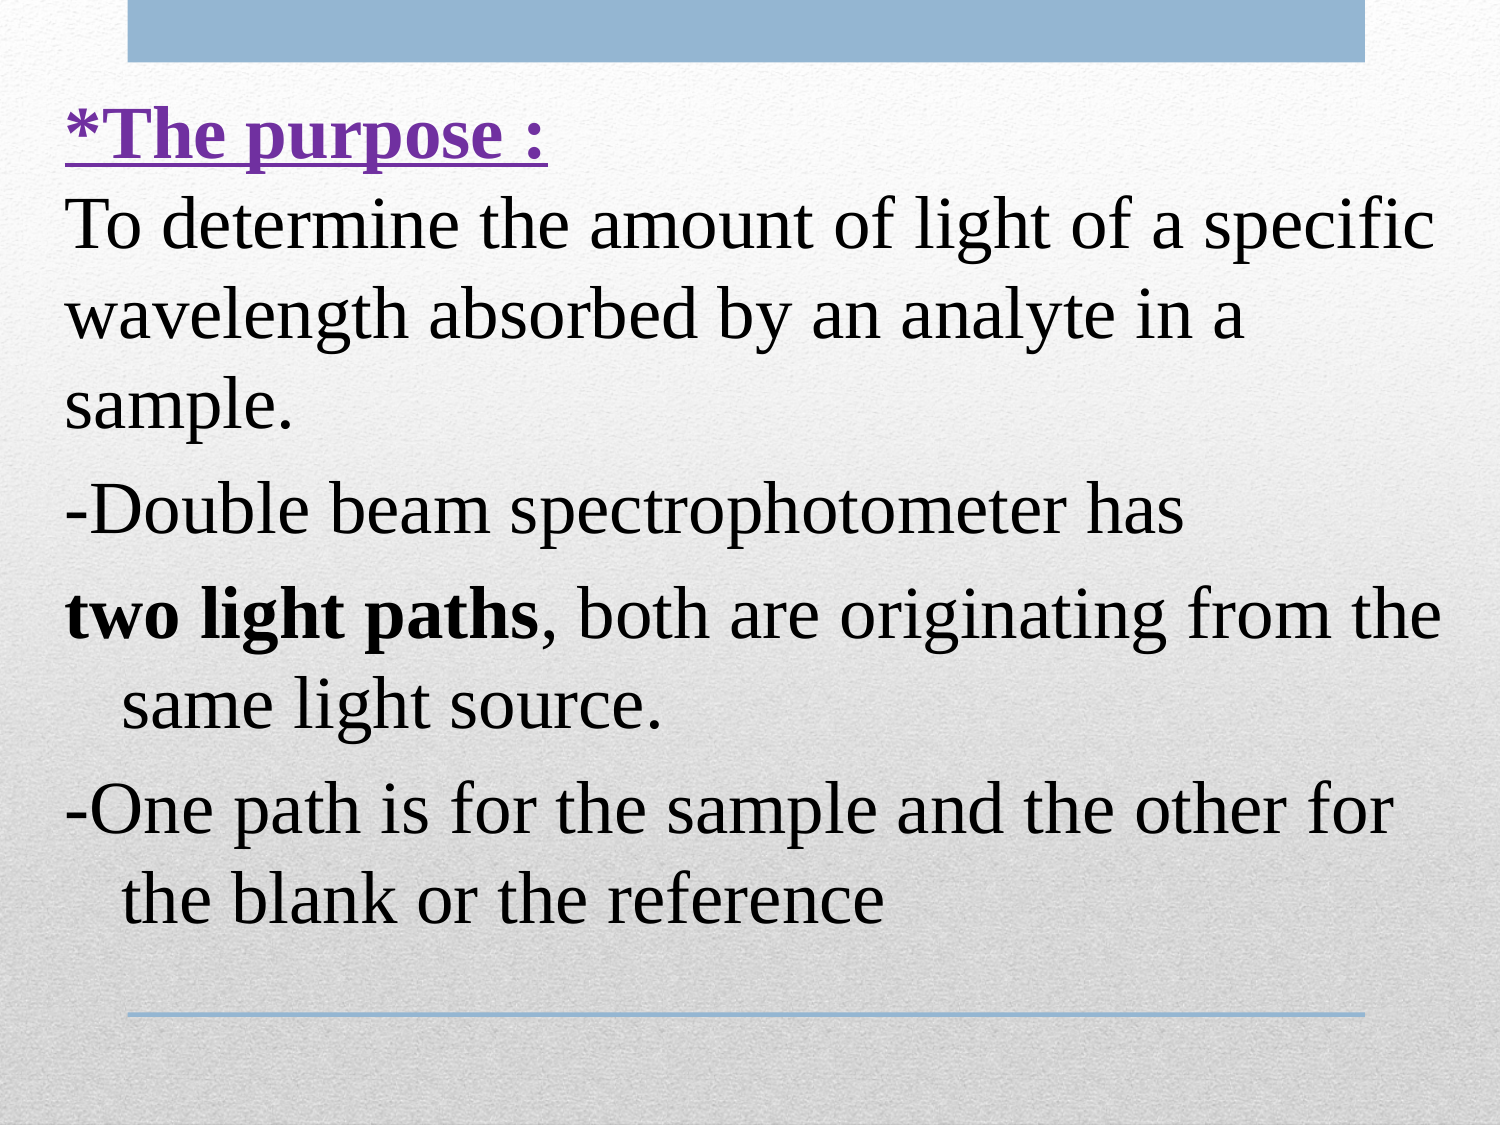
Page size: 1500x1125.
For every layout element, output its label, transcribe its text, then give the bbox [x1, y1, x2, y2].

text_box [74, 308, 1425, 1059]
text_box *The purpose : To determine the amount of light of a specific wavelength absorbed by an analyte in a sample. -Double beam spectrophotometer has two light paths, both are originating from the same light source. -One path is for the sample and the other for the blank or the reference [49, 76, 1463, 1125]
